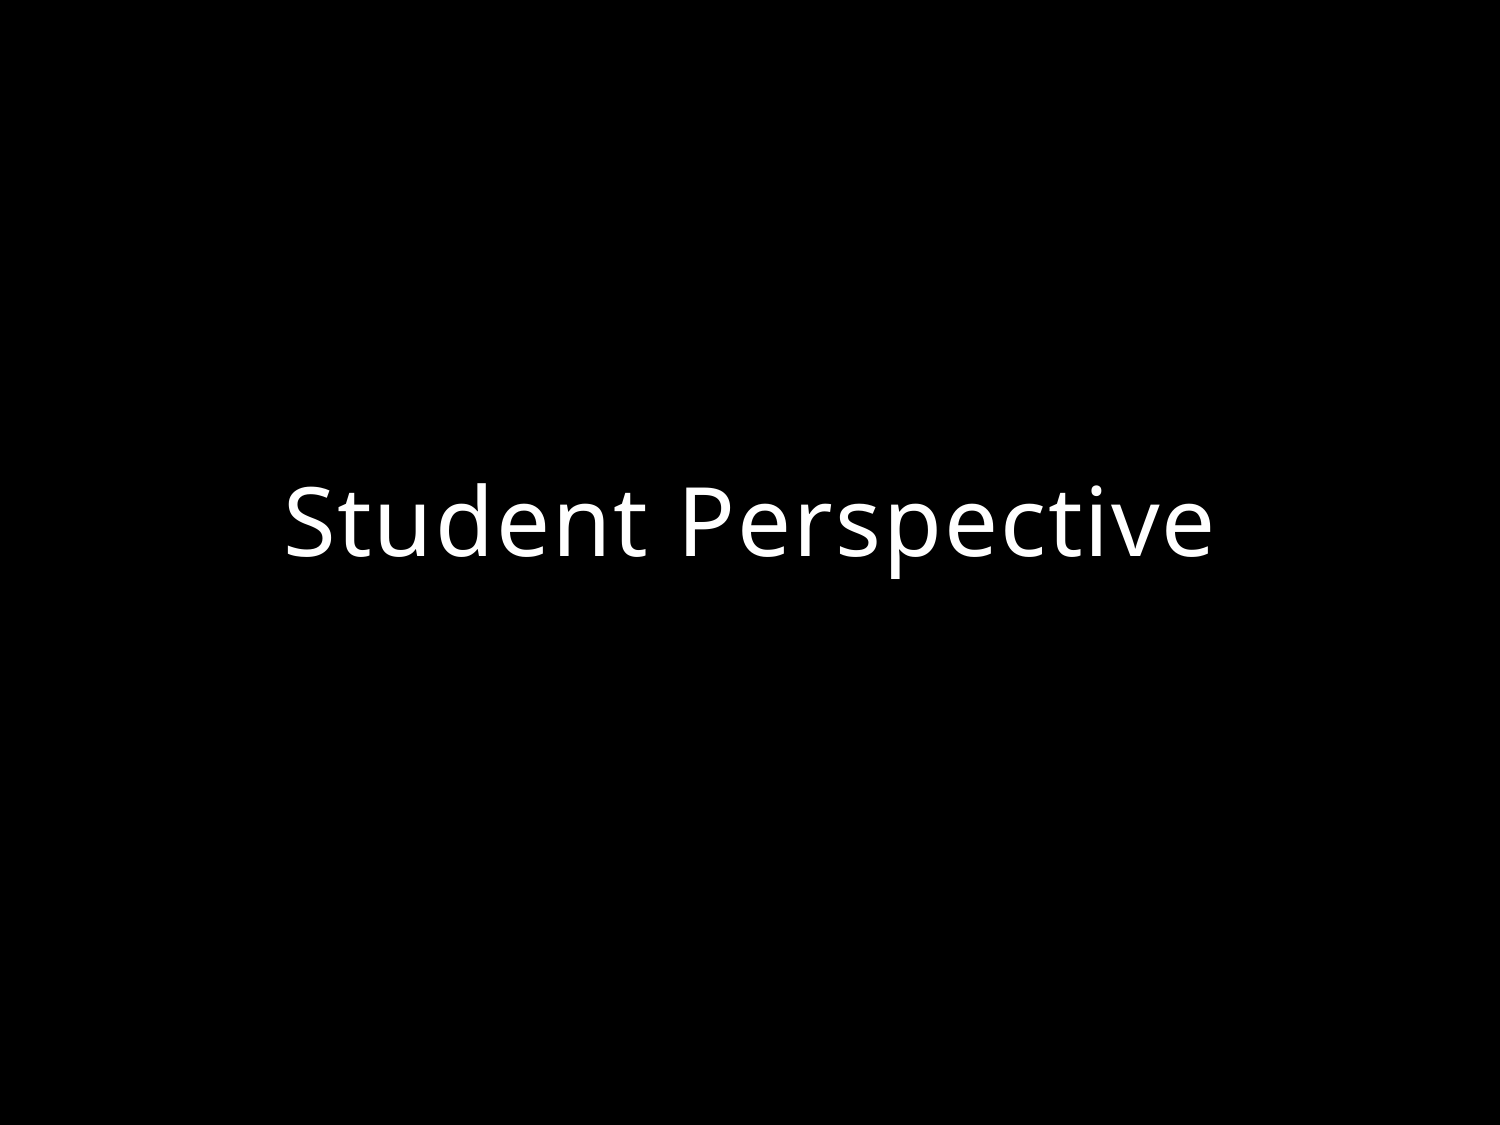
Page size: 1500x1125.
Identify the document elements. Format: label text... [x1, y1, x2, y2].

title Student Perspective [112, 372, 1388, 591]
